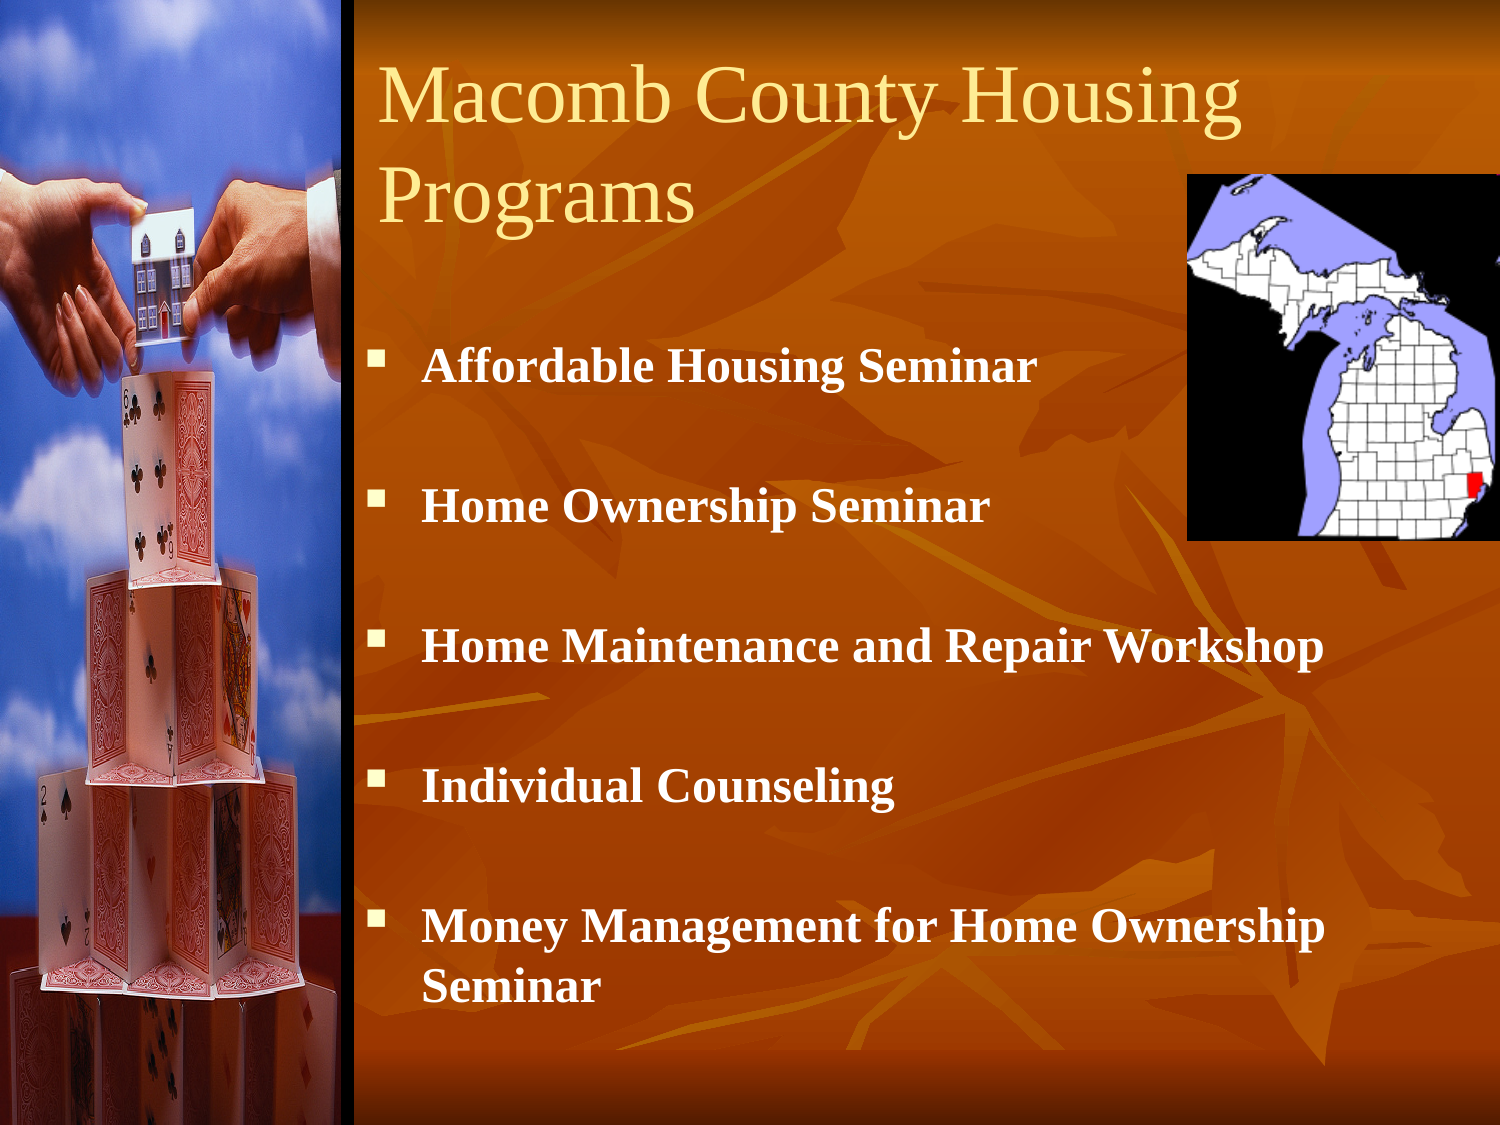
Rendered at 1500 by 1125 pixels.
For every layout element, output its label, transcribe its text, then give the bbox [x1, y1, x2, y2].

title Macomb County Housing Programs [362, 45, 1426, 234]
picture [1187, 174, 1500, 541]
list Affordable Housing Seminar Home Ownership Seminar Home Maintenance and Repair Workshop Individual Counseling Money Management for Home Ownership Seminar [354, 324, 1451, 1068]
picture [0, 0, 342, 1125]
